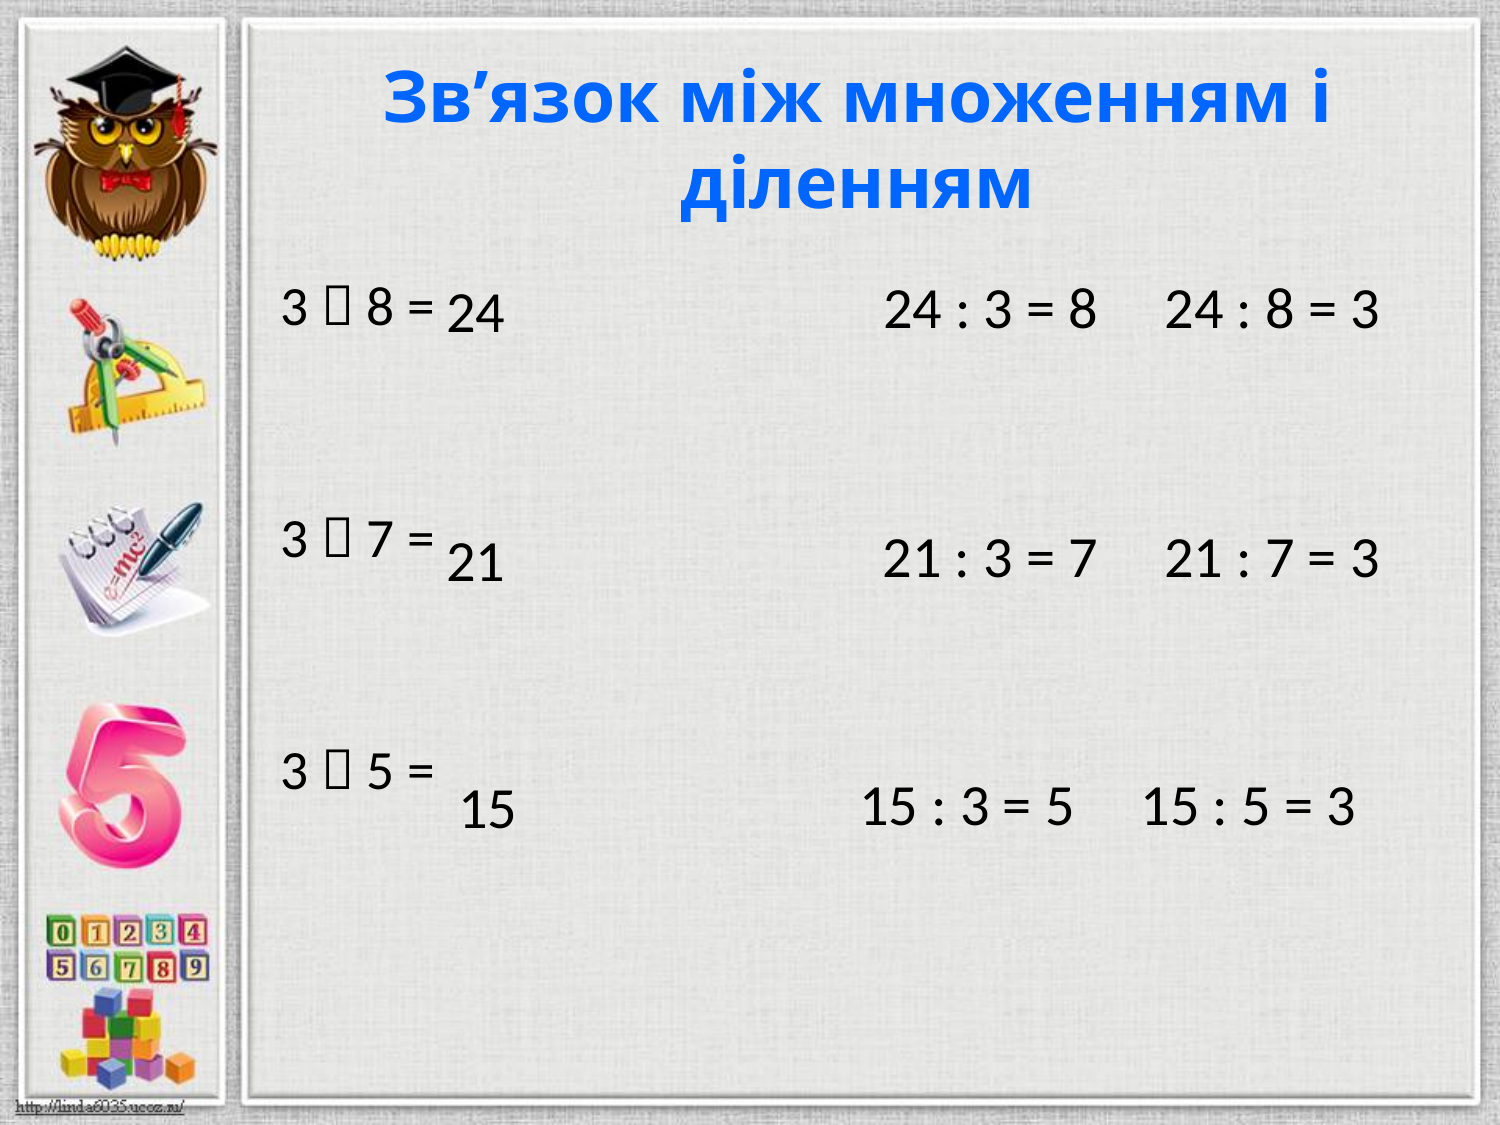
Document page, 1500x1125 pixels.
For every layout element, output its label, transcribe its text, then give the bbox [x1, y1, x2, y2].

text_box 15 : 3 = 5 15 : 5 = 3 [844, 760, 1426, 845]
text_box 21 : 3 = 7 21 : 7 = 3 [868, 512, 1400, 597]
text_box 15 [443, 763, 533, 848]
list 3  8 = 3  7 = 3  5 = [265, 262, 455, 976]
picture [0, 0, 1500, 1125]
text_box 21 [431, 515, 521, 600]
text_box 24 [431, 267, 521, 352]
title Зв’язок між множенням і діленням [183, 42, 1500, 231]
list 24 : 3 = 8 24 : 8 = 3 [868, 262, 1425, 374]
